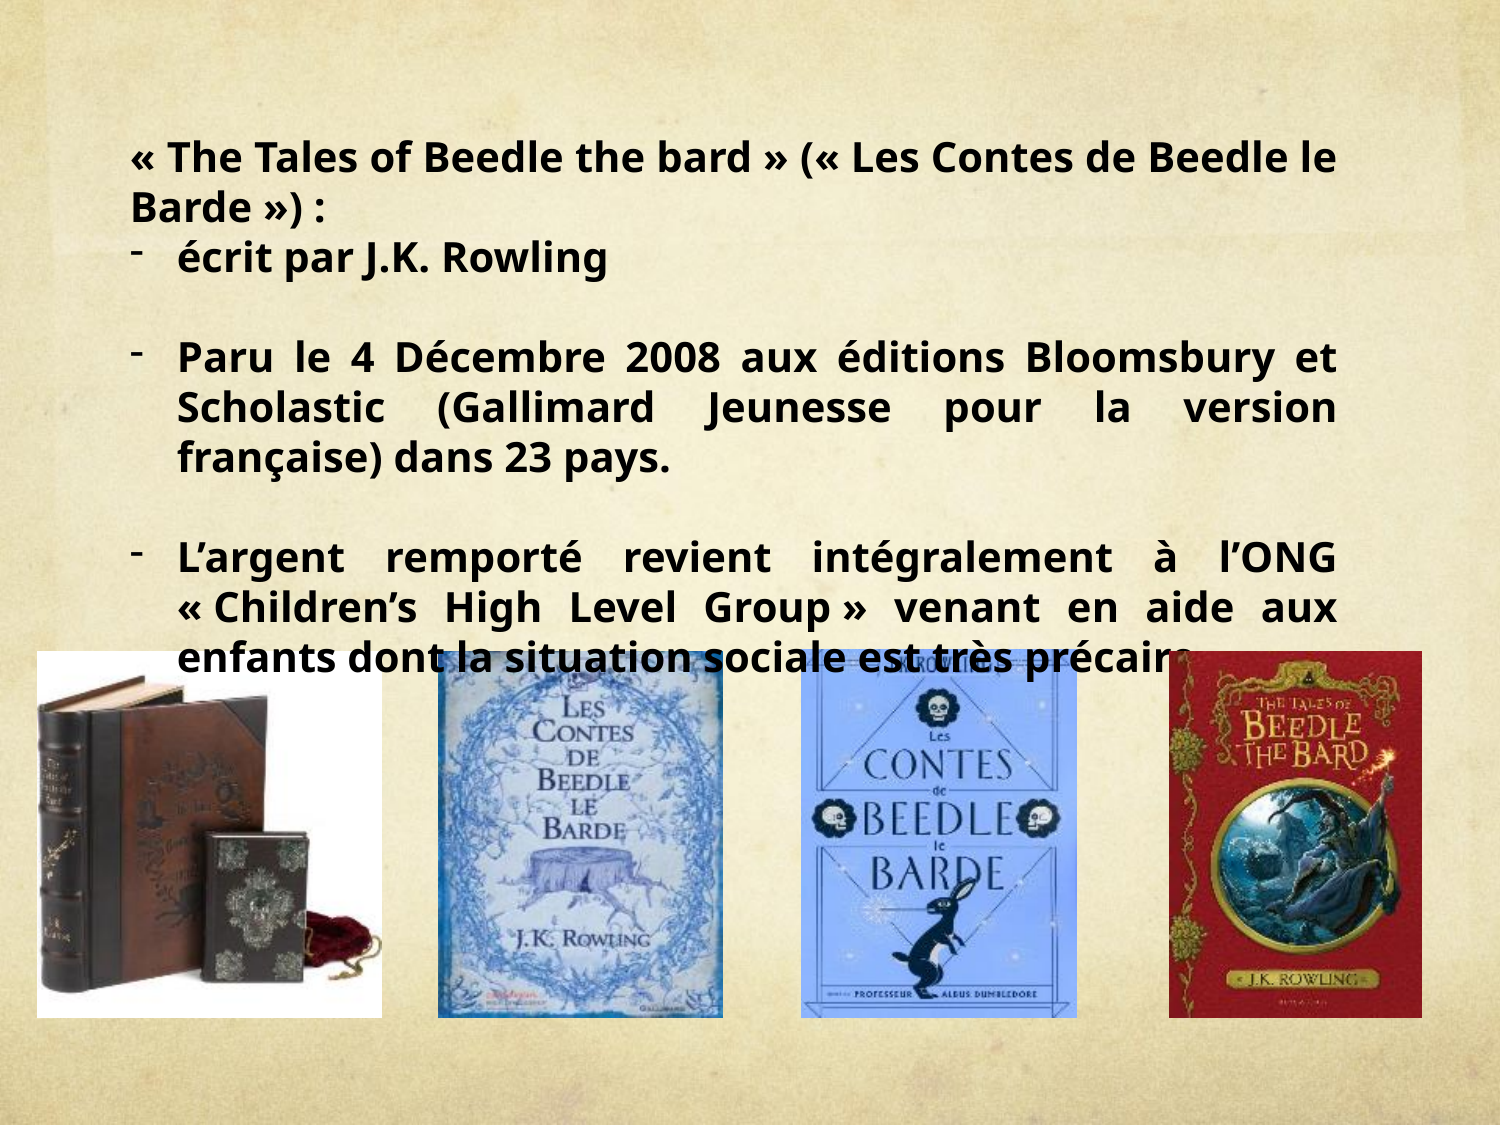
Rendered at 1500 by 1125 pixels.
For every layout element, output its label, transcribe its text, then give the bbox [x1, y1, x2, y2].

picture [0, 0, 1500, 1125]
text_box « The Tales of Beedle the bard » (« Les Contes de Beedle le Barde ») : écrit par J.K. Rowling Paru le 4 Décembre 2008 aux éditions Bloomsbury et Scholastic (Gallimard Jeunesse pour la version française) dans 23 pays. L’argent remporté revient intégralement à l’ONG « Children’s High Level Group » venant en aide aux enfants dont la situation sociale est très précaire. [115, 73, 1353, 829]
